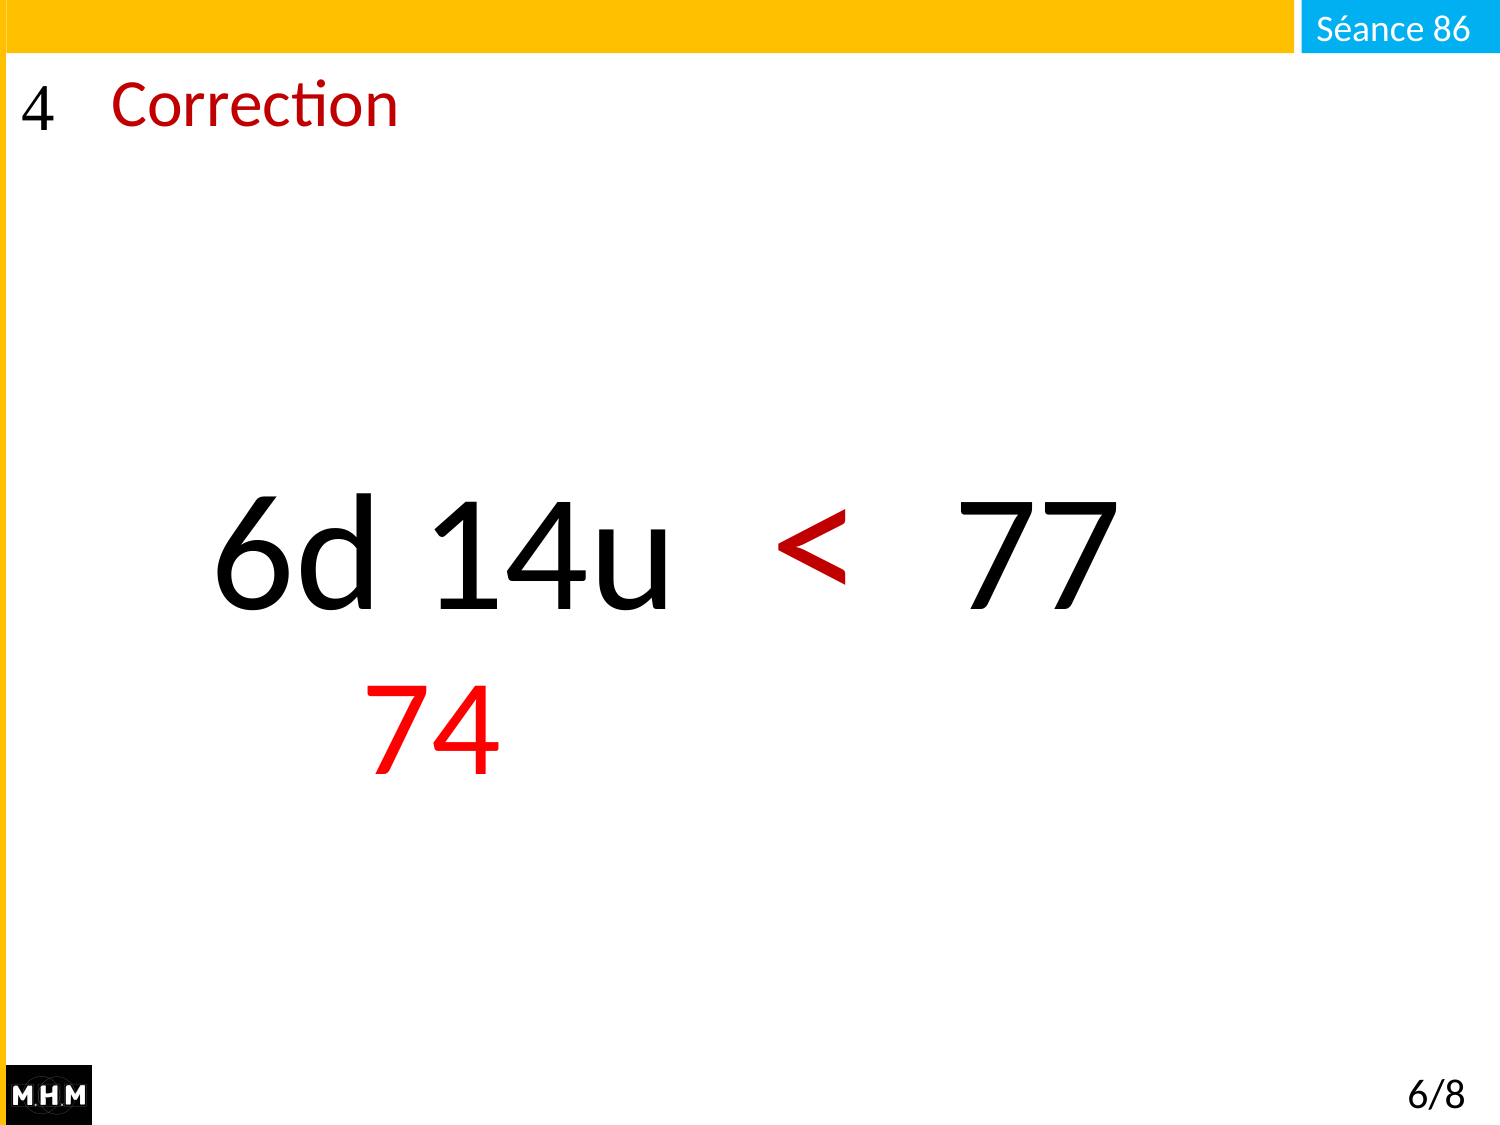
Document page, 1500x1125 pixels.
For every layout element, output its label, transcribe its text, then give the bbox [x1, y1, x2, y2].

text_box 74 [346, 630, 1500, 810]
text_box 6d 14u . . . 77 [911, 435, 1360, 630]
picture [6, 1065, 92, 1125]
list 6/8 [1373, 1064, 1500, 1125]
text_box < [722, 414, 911, 630]
text_box 6d 14u . . . 77 [196, 435, 722, 650]
title Correction [96, 60, 1391, 149]
